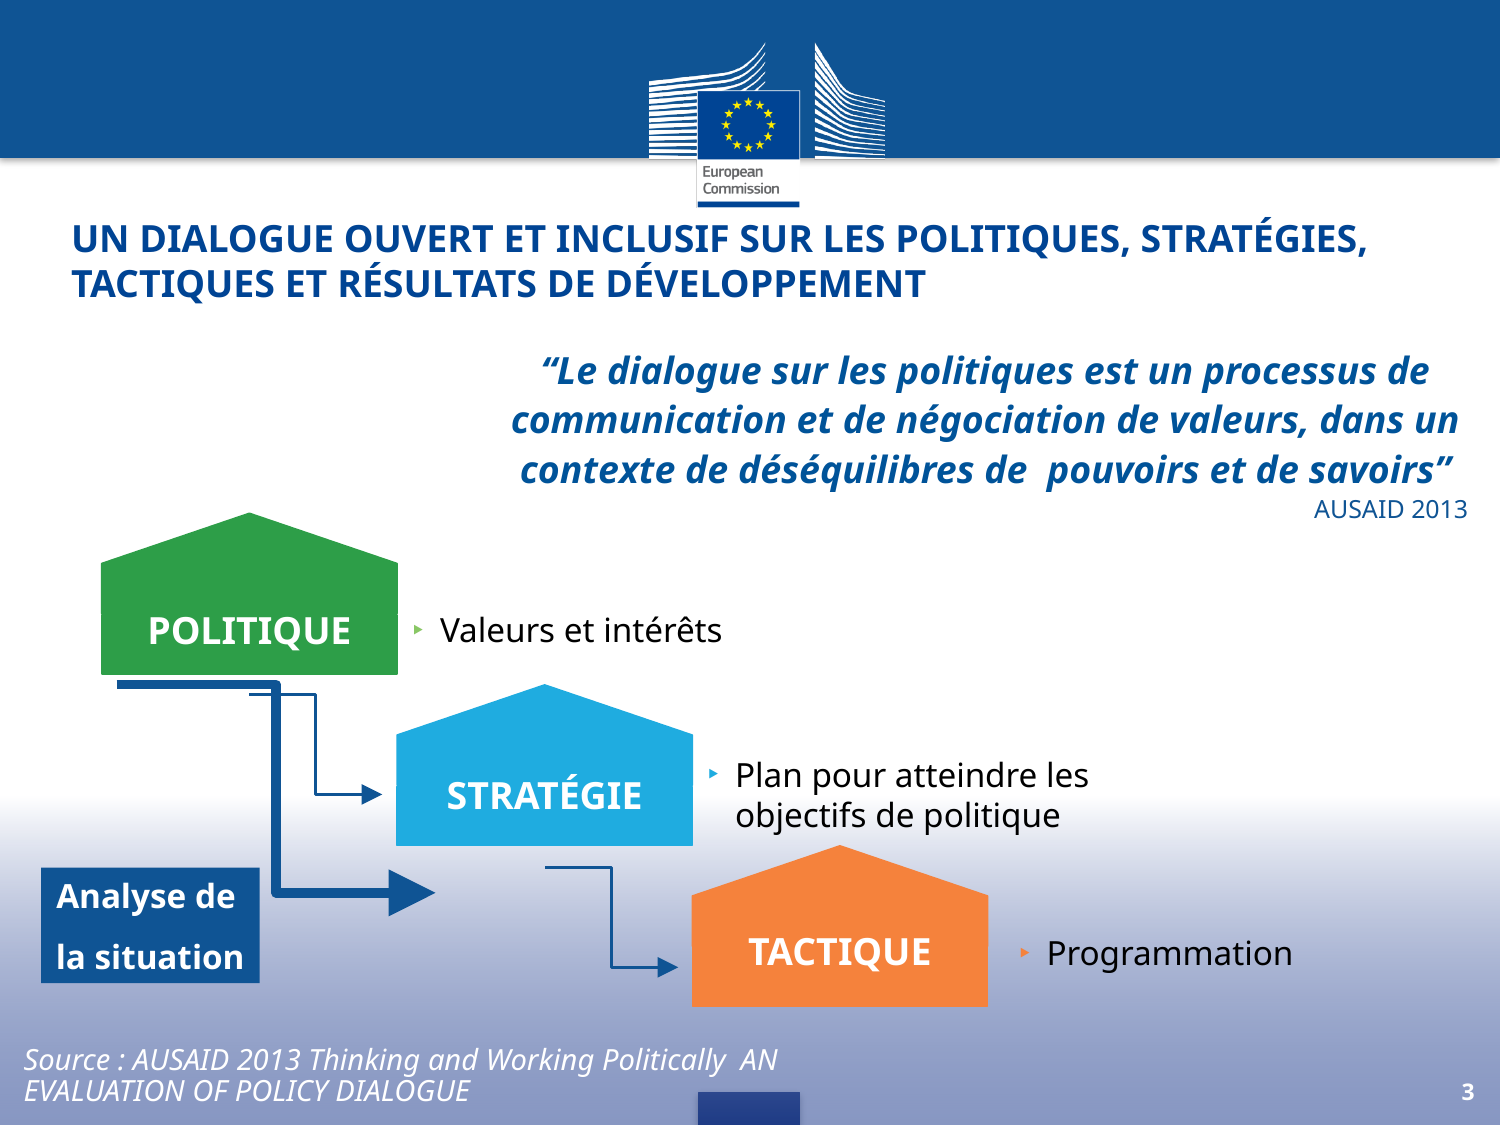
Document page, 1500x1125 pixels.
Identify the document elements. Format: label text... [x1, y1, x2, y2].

text_box Valeurs et intérêts [401, 601, 840, 657]
text_box Programmation [1003, 924, 1447, 980]
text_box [101, 512, 398, 675]
text_box [0, 796, 1500, 1125]
title Un dialogue ouvert et inclusif sur les politiques, stratégies, tactiques et résultats de développement [55, 196, 1445, 324]
text_box Analyse de la situation [41, 867, 260, 984]
text_box Source : AUSAID 2013 Thinking and Working Politically AN EVALUATION OF POLICY DIALOGUE [23, 1044, 854, 1125]
text_box Plan pour atteindre les objectifs de politique [696, 746, 1136, 842]
picture [649, 42, 885, 196]
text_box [692, 845, 988, 1007]
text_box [116, 684, 436, 894]
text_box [436, 684, 693, 846]
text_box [545, 867, 679, 968]
slide_number 3 [1139, 1070, 1491, 1125]
text_box “Le dialogue sur les politiques est un processus de communication et de négociation de valeurs, dans un contexte de déséquilibres de pouvoirs et de savoirs” AUSAID 2013 [482, 334, 1490, 569]
